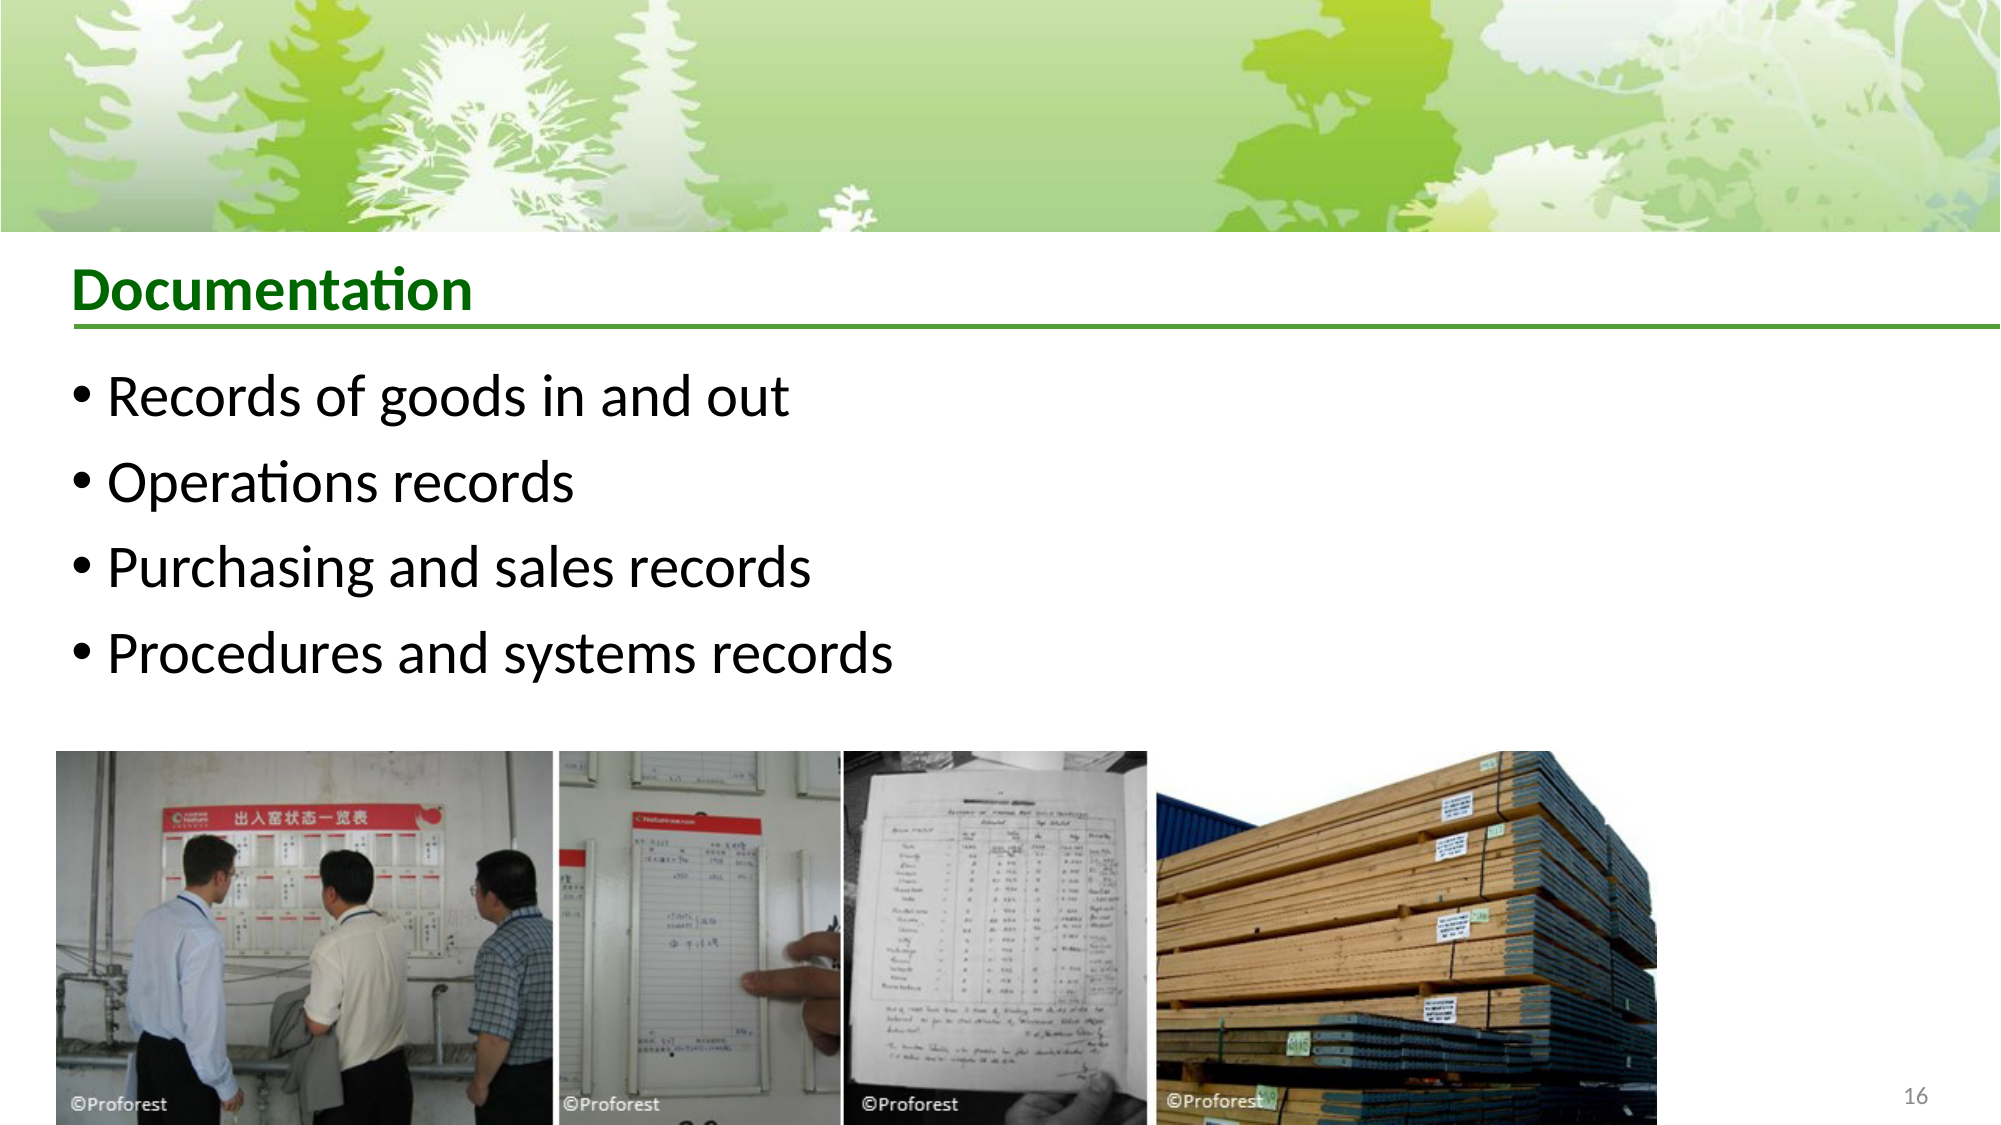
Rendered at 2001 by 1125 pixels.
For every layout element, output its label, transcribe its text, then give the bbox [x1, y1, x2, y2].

title Documentation [56, 181, 1782, 399]
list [56, 751, 1657, 1125]
slide_number 16 [1657, 1065, 1944, 1125]
picture [0, 0, 2000, 232]
list Records of goods in and out Operations records Purchasing and sales records Procedures and systems records [56, 356, 1191, 696]
